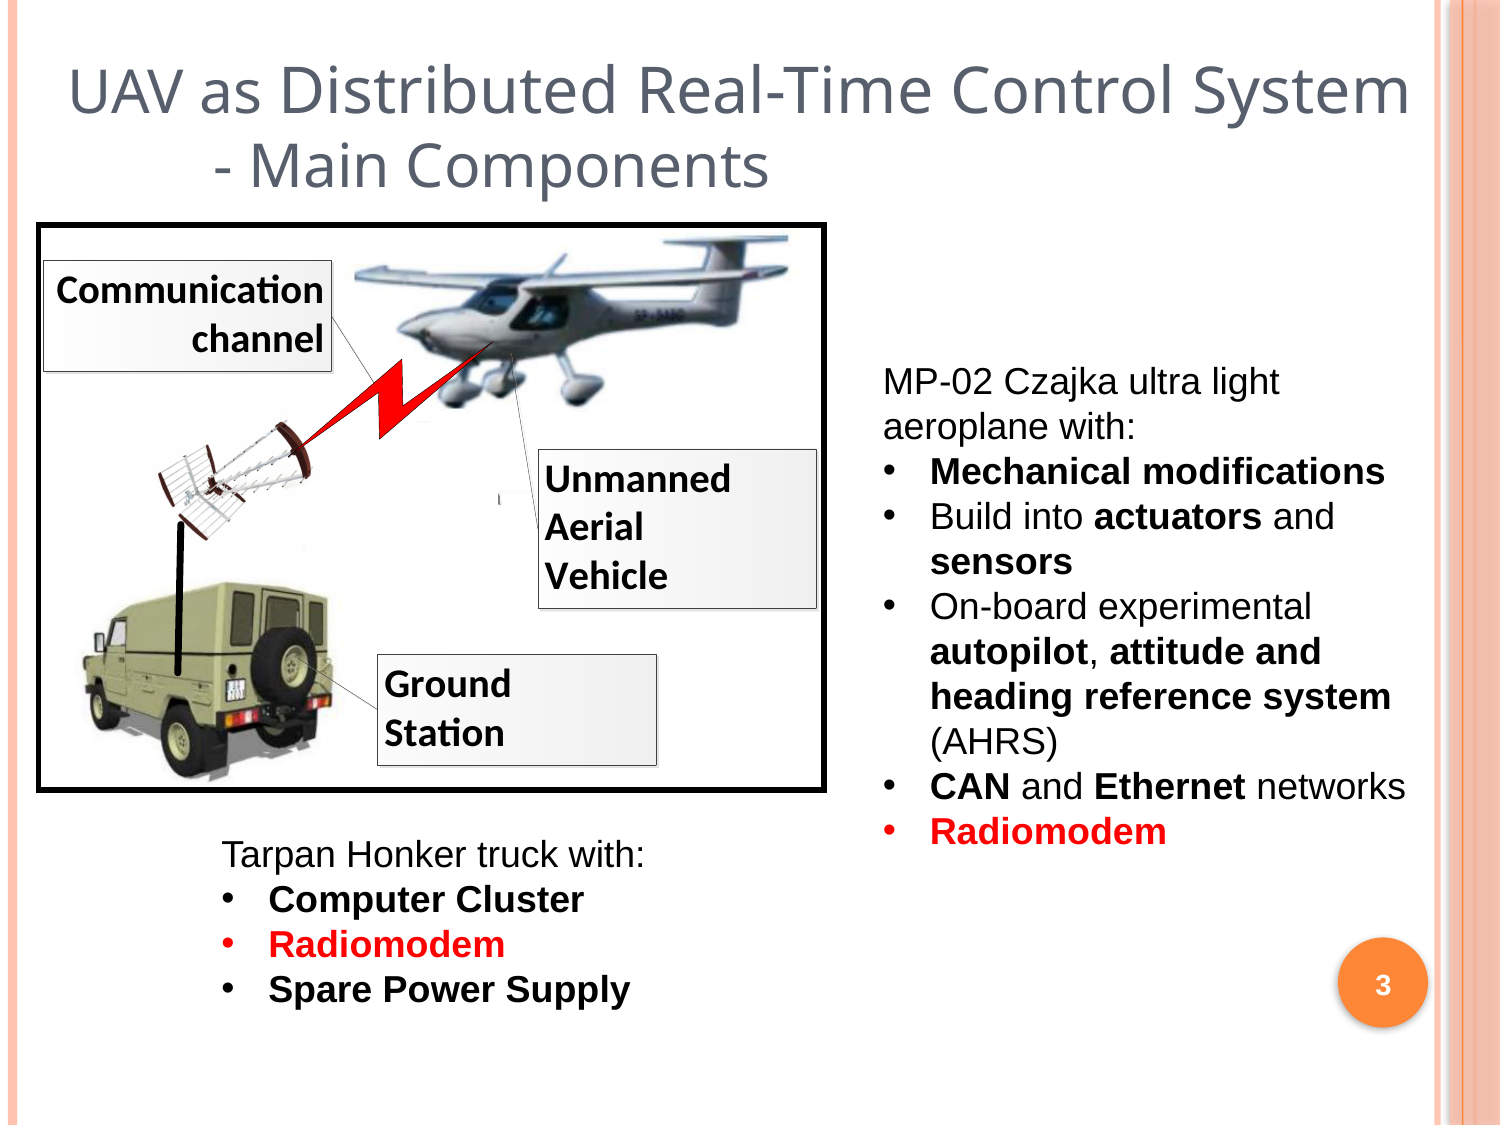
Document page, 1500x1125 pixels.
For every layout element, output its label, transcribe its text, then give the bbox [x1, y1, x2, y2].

slide_number 3 [1333, 940, 1434, 1026]
text_box Tarpan Honker truck with: Computer Cluster Radiomodem Spare Power Supply [206, 822, 756, 1017]
picture [40, 227, 822, 788]
text_box MP-02 Czajka ultra light aeroplane with: Mechanical modifications Build into actuators and sensors On-board experimental autopilot, attitude and heading reference system (AHRS) CAN and Ethernet networks Radiomodem [868, 349, 1424, 860]
title UAV as Distributed Real-Time Control System - Main Components [53, 19, 1459, 207]
